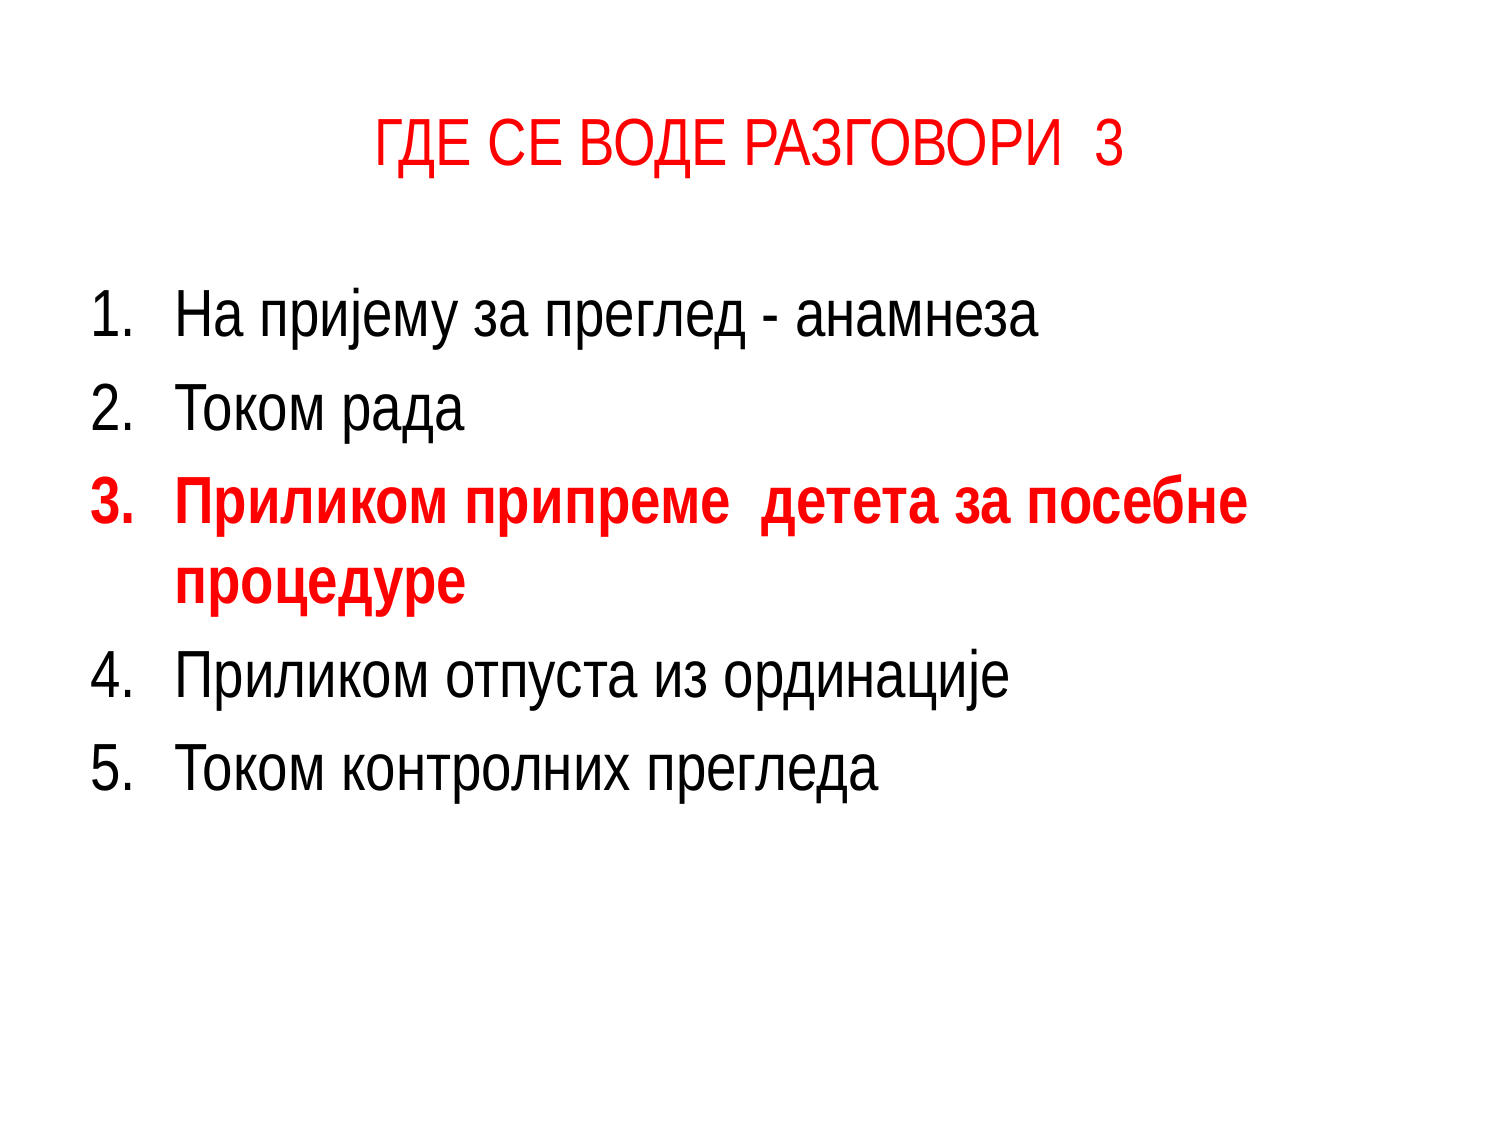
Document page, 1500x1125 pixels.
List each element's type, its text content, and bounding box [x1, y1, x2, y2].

title ГДЕ СЕ ВОДЕ РАЗГОВОРИ 3 [75, 45, 1425, 233]
list На пријему за преглед - анамнеза Током рада Приликом припреме детета за посебне процедуре Приликом отпуста из ординације Током контролних прегледа [75, 262, 1425, 1005]
